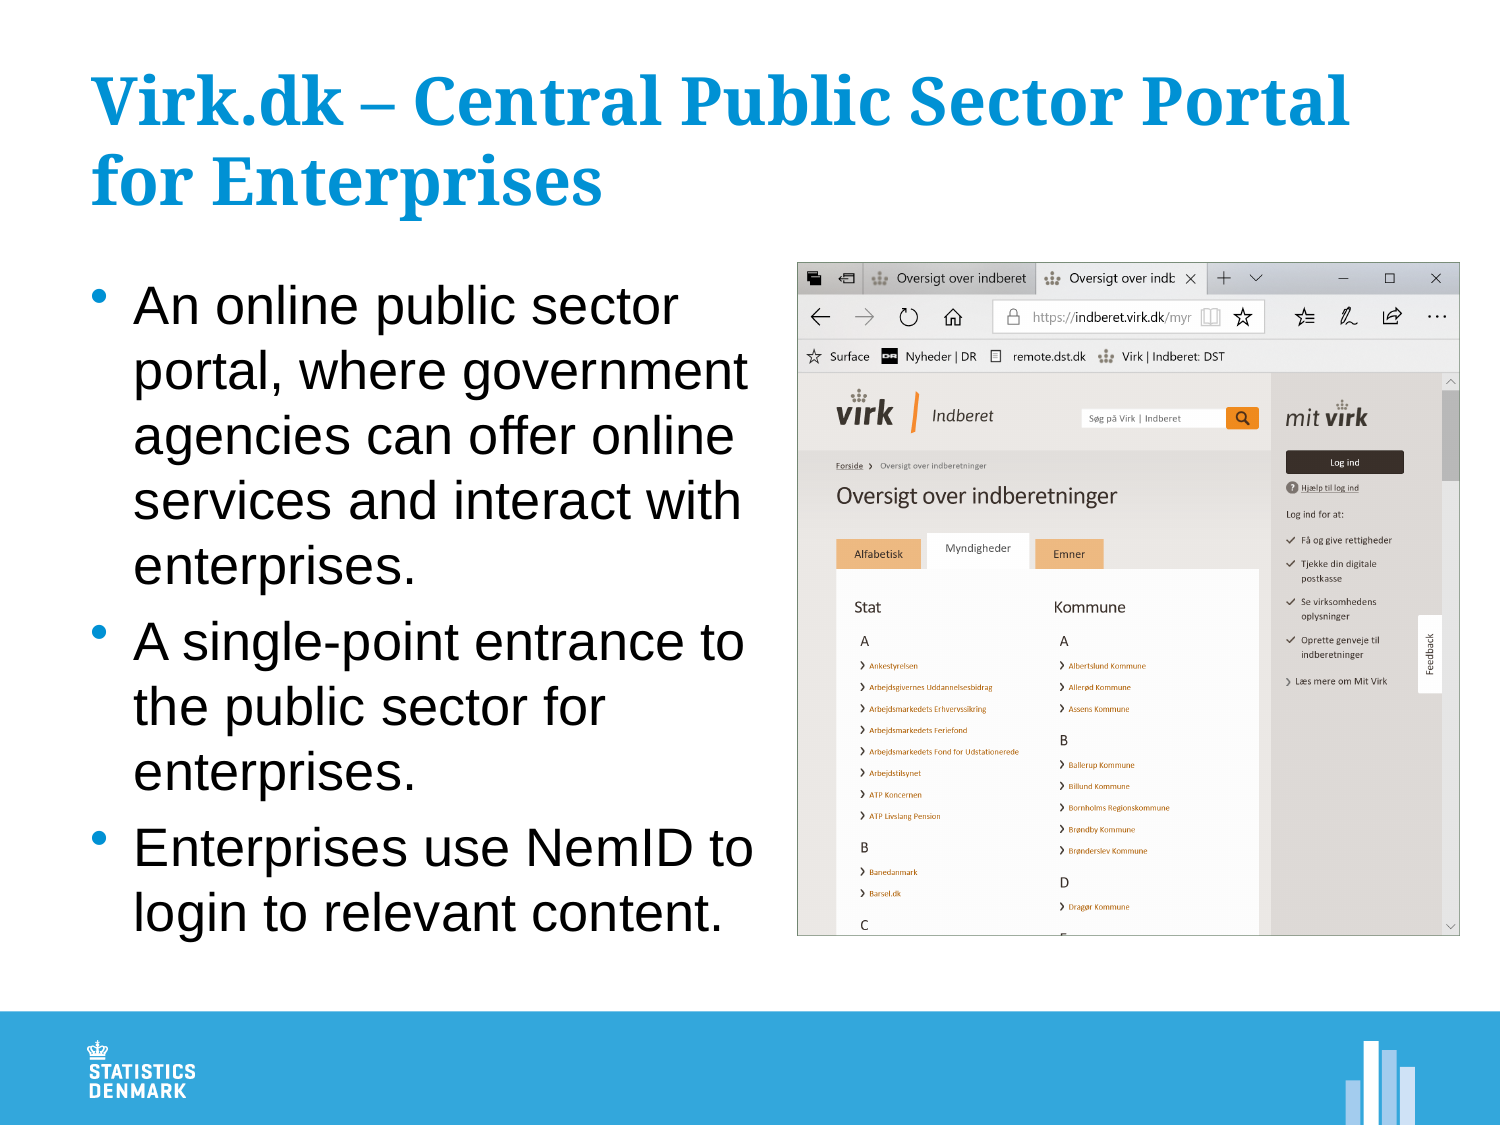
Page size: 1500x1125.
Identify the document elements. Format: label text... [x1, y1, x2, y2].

title Virk.dk – Central Public Sector Portal for Enterprises [76, 45, 1424, 233]
picture [87, 1040, 195, 1098]
picture [796, 262, 1460, 936]
list An online public sector portal, where government agencies can offer online services and interact with enterprises. A single-point entrance to the public sector for enterprises. Enterprises use NemID to login to relevant content. [75, 262, 804, 1005]
